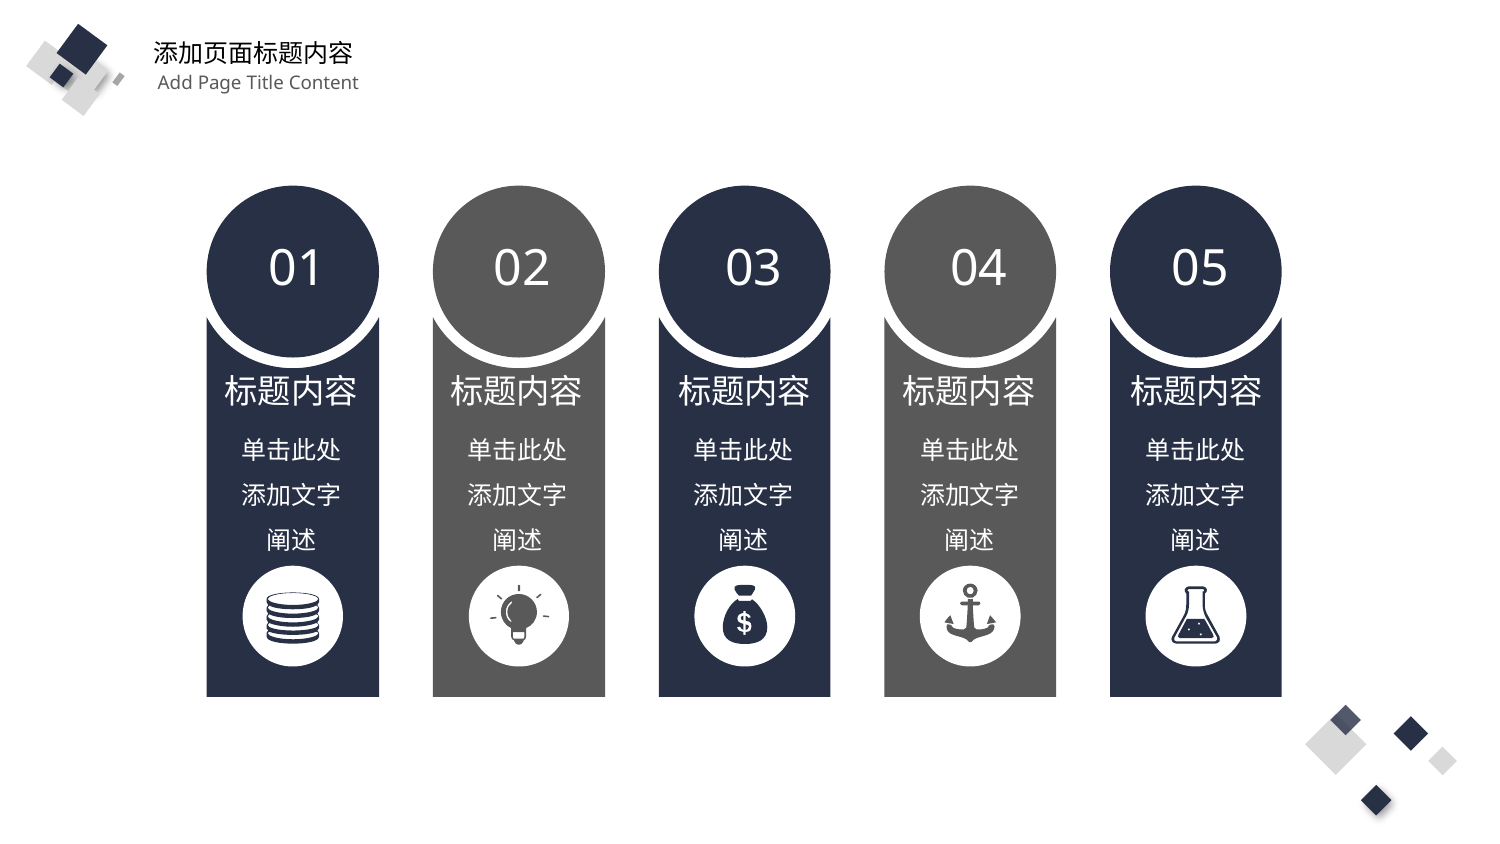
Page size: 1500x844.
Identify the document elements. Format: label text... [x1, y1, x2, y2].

text_box Add Page Title Content [142, 63, 374, 101]
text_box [1109, 185, 1282, 698]
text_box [658, 185, 831, 698]
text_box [206, 185, 380, 698]
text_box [432, 185, 606, 698]
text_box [884, 185, 1057, 698]
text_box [1313, 708, 1453, 812]
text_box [32, 36, 115, 116]
text_box 添加页面标题内容 [139, 30, 369, 76]
